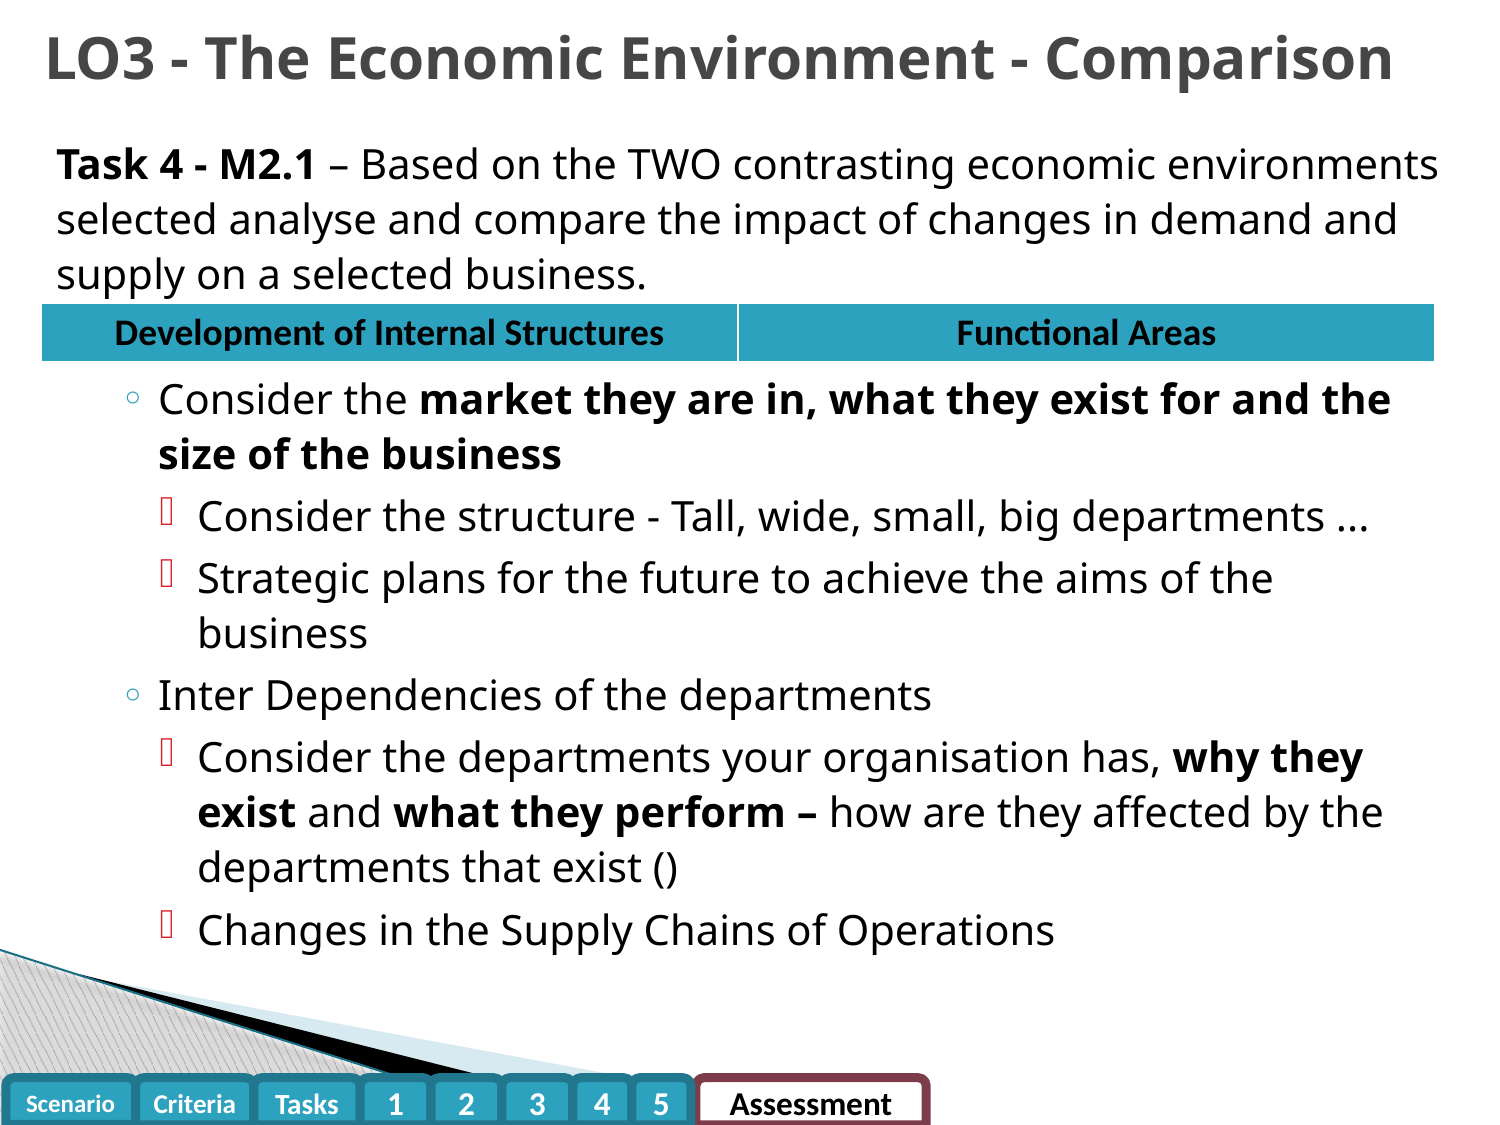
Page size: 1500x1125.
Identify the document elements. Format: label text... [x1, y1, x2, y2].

text_box LO3 - The Economic Environment - Comparison [29, 19, 1463, 94]
table_header Functional Areas [739, 304, 1434, 361]
table_header Development of Internal Structures [42, 304, 737, 361]
list Task 4 - M2.1 – Based on the TWO contrasting economic environments selected analyse and compare the impact of changes in demand and supply on a selected business. Consider the market they are in, what they exist for and the size of the business Consider the structure - Tall, wide, small, big departments ... Strategic plans for the future to achieve the aims of the business Inter Dependencies of the departments Consider the departments your organisation has, why they exist and what they perform – how are they affected by the departments that exist () Changes in the Supply Chains of Operations [41, 125, 1459, 1000]
